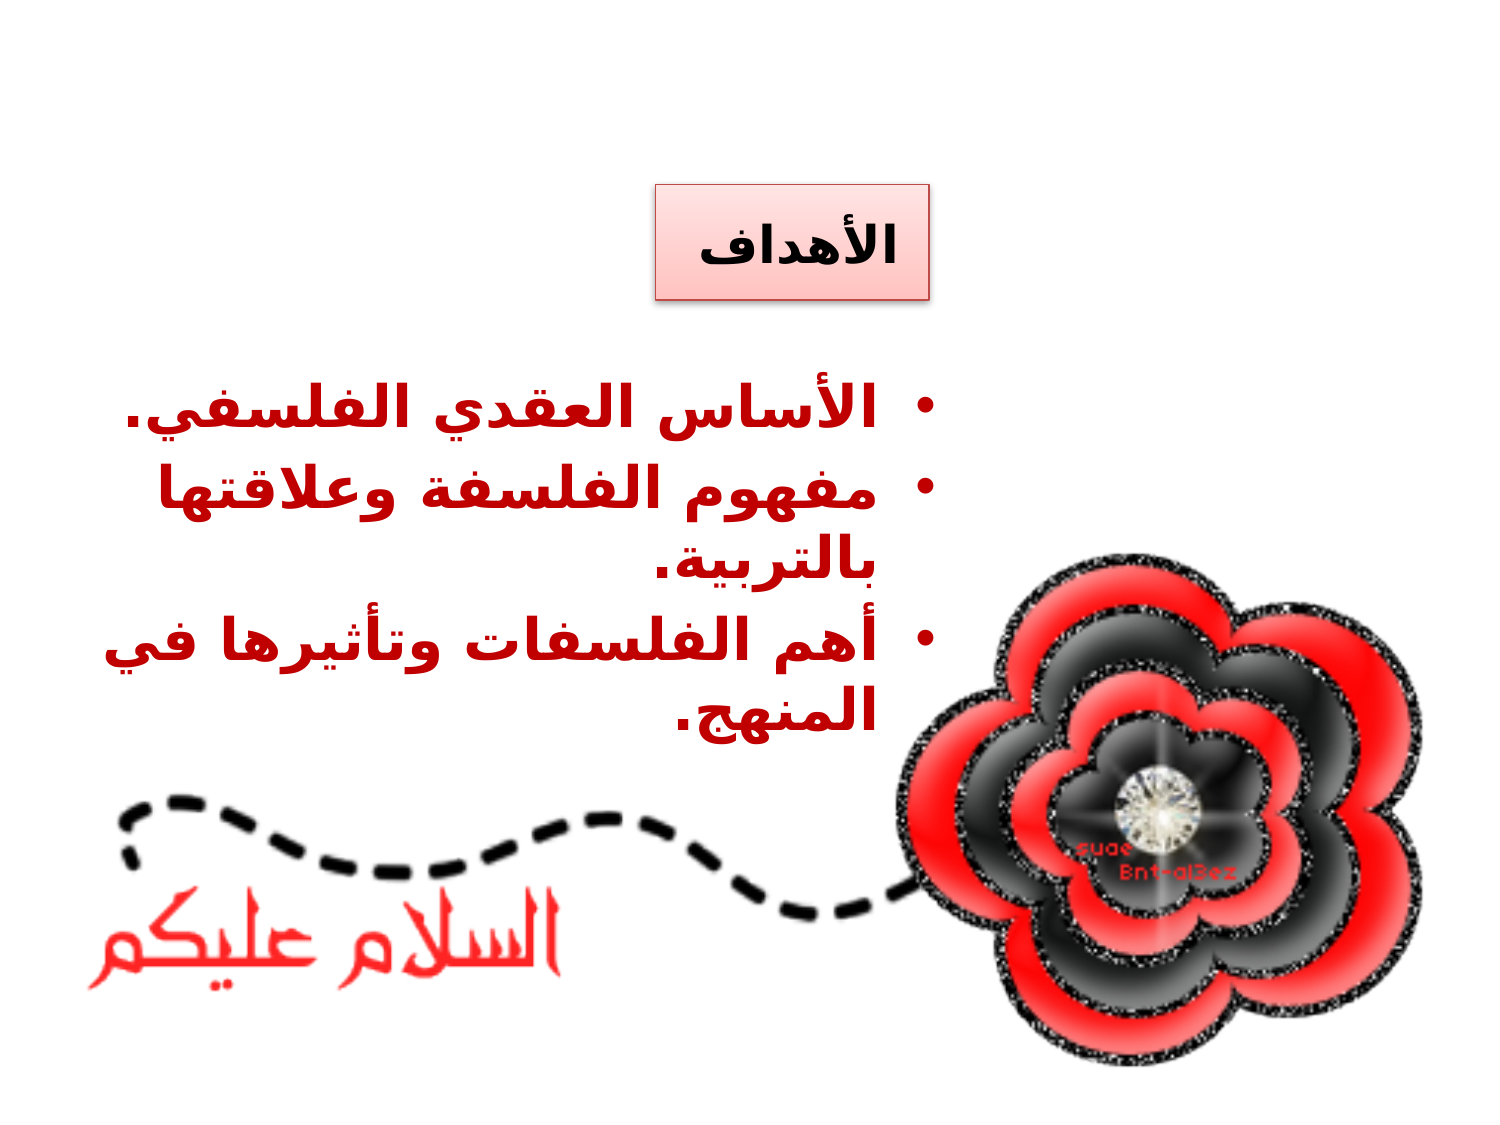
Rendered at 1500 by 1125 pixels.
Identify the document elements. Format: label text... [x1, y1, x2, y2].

list الأساس العقدي الفلسفي. مفهوم الفلسفة وعلاقتها بالتربية. أهم الفلسفات وتأثيرها في المنهج. [75, 361, 951, 526]
picture [76, 526, 1474, 1089]
title الأهداف [655, 184, 930, 301]
